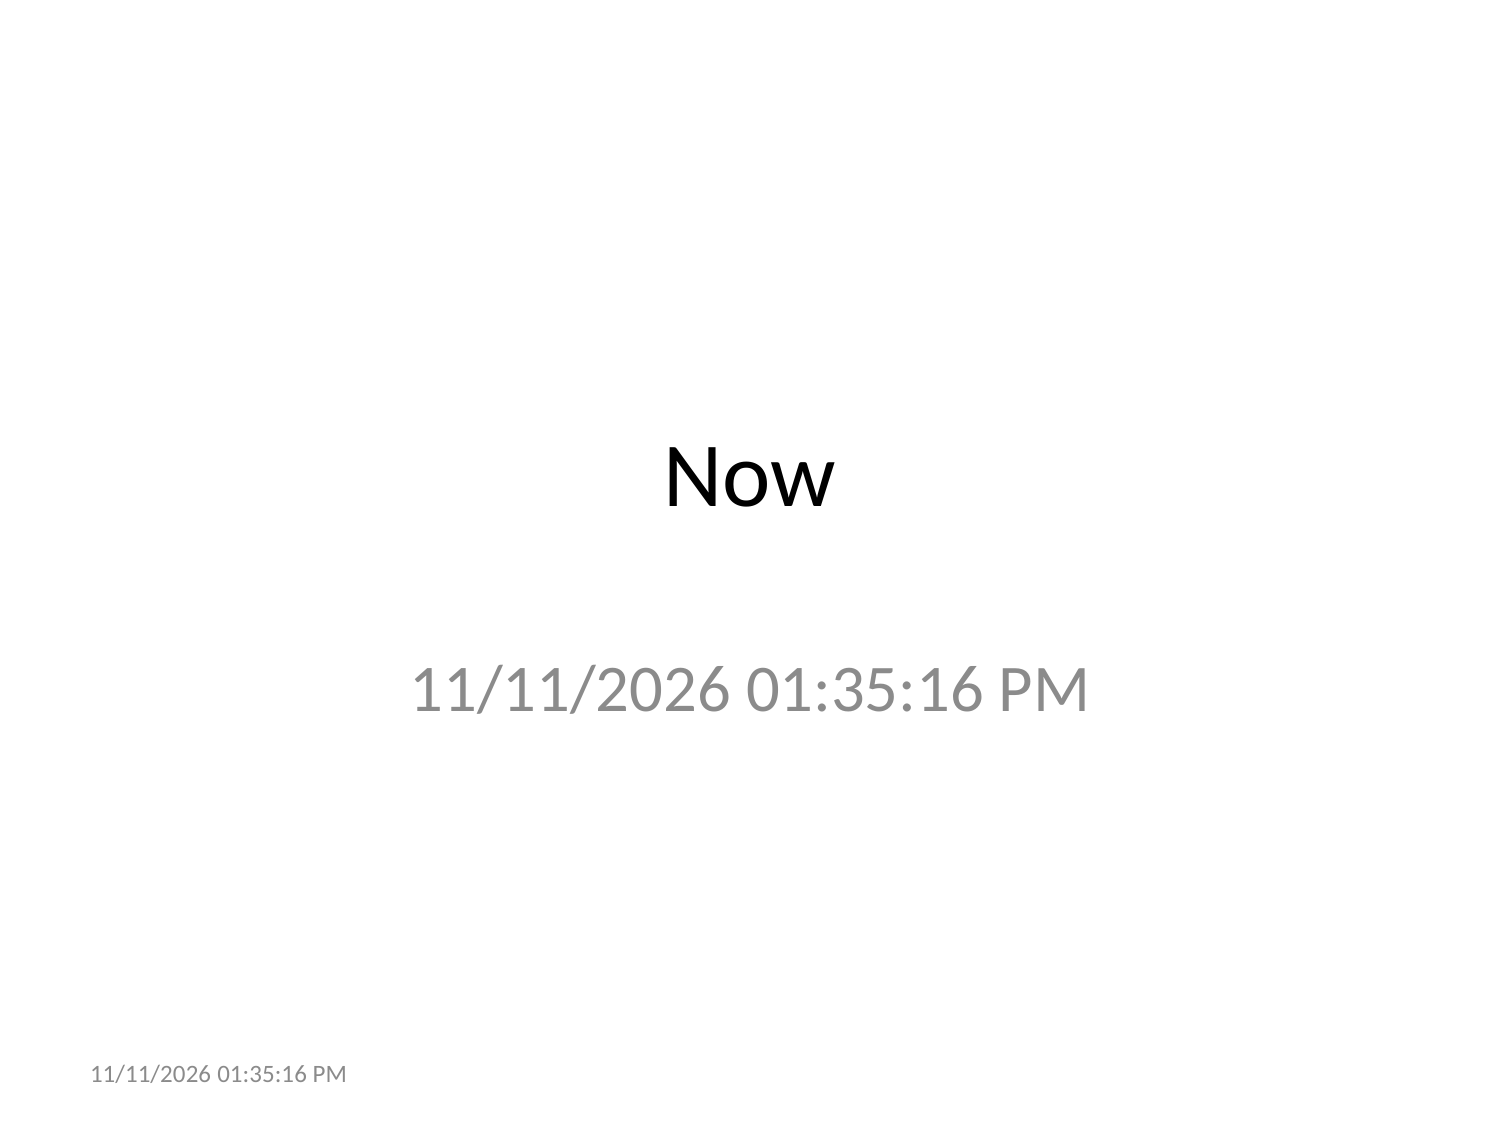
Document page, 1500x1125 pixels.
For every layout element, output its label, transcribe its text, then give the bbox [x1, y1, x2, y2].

subtitle 2011-12-19 10:20:04 AM [225, 637, 1275, 925]
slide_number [75, 1042, 425, 1103]
title Now [112, 349, 1388, 591]
